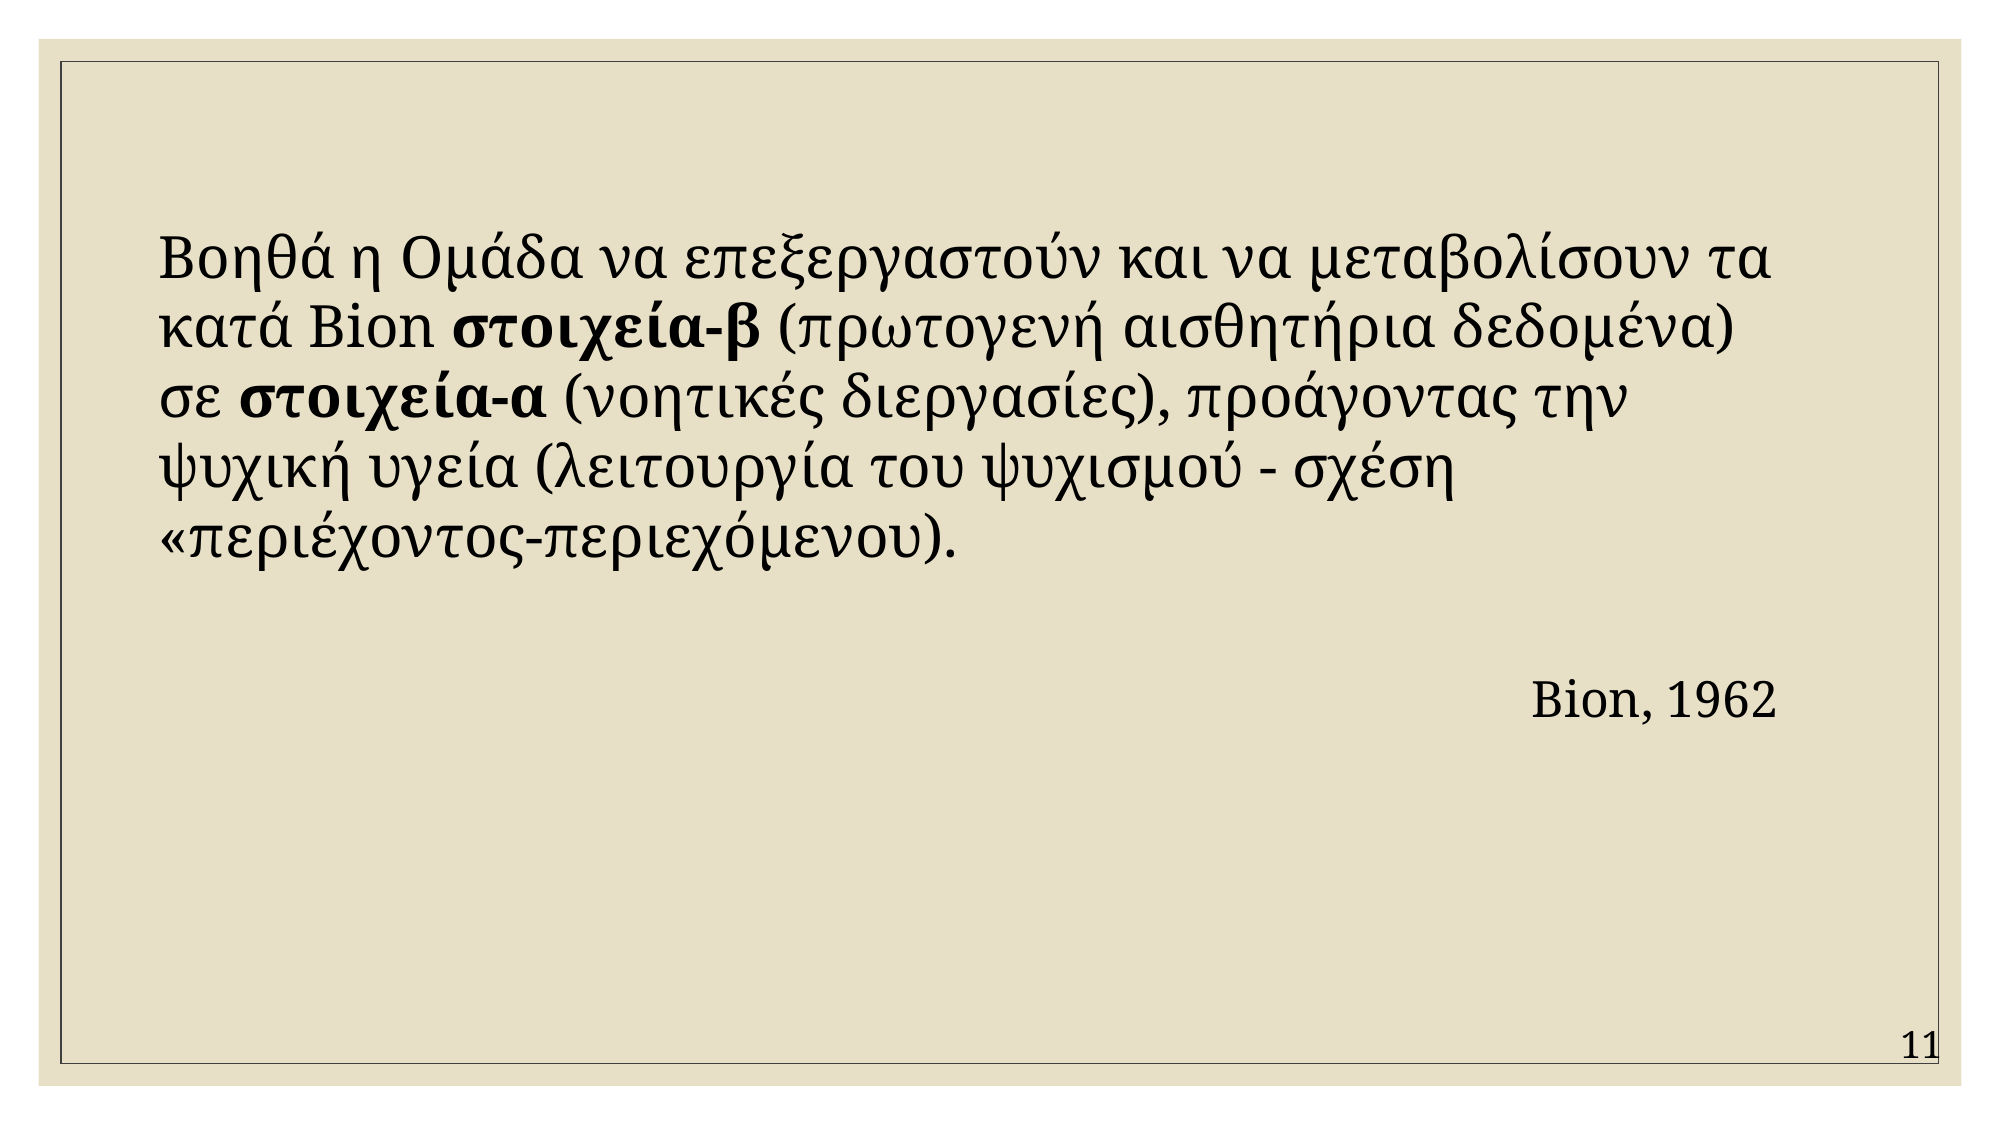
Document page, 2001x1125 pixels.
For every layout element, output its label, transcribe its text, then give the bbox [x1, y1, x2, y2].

list Βοηθά η Ομάδα να επεξεργαστούν και να μεταβολίσουν τα κατά Bion στοιχεία-β (πρωτογενή αισθητήρια δεδομένα) σε στοιχεία-α (νοητικές διεργασίες), προάγοντας την ψυχική υγεία (λειτουργία του ψυχισμού - σχέση «περιέχοντος-περιεχόμενου). Bion, 1962 [143, 212, 1794, 993]
text_box 11 [1717, 1034, 1958, 1080]
